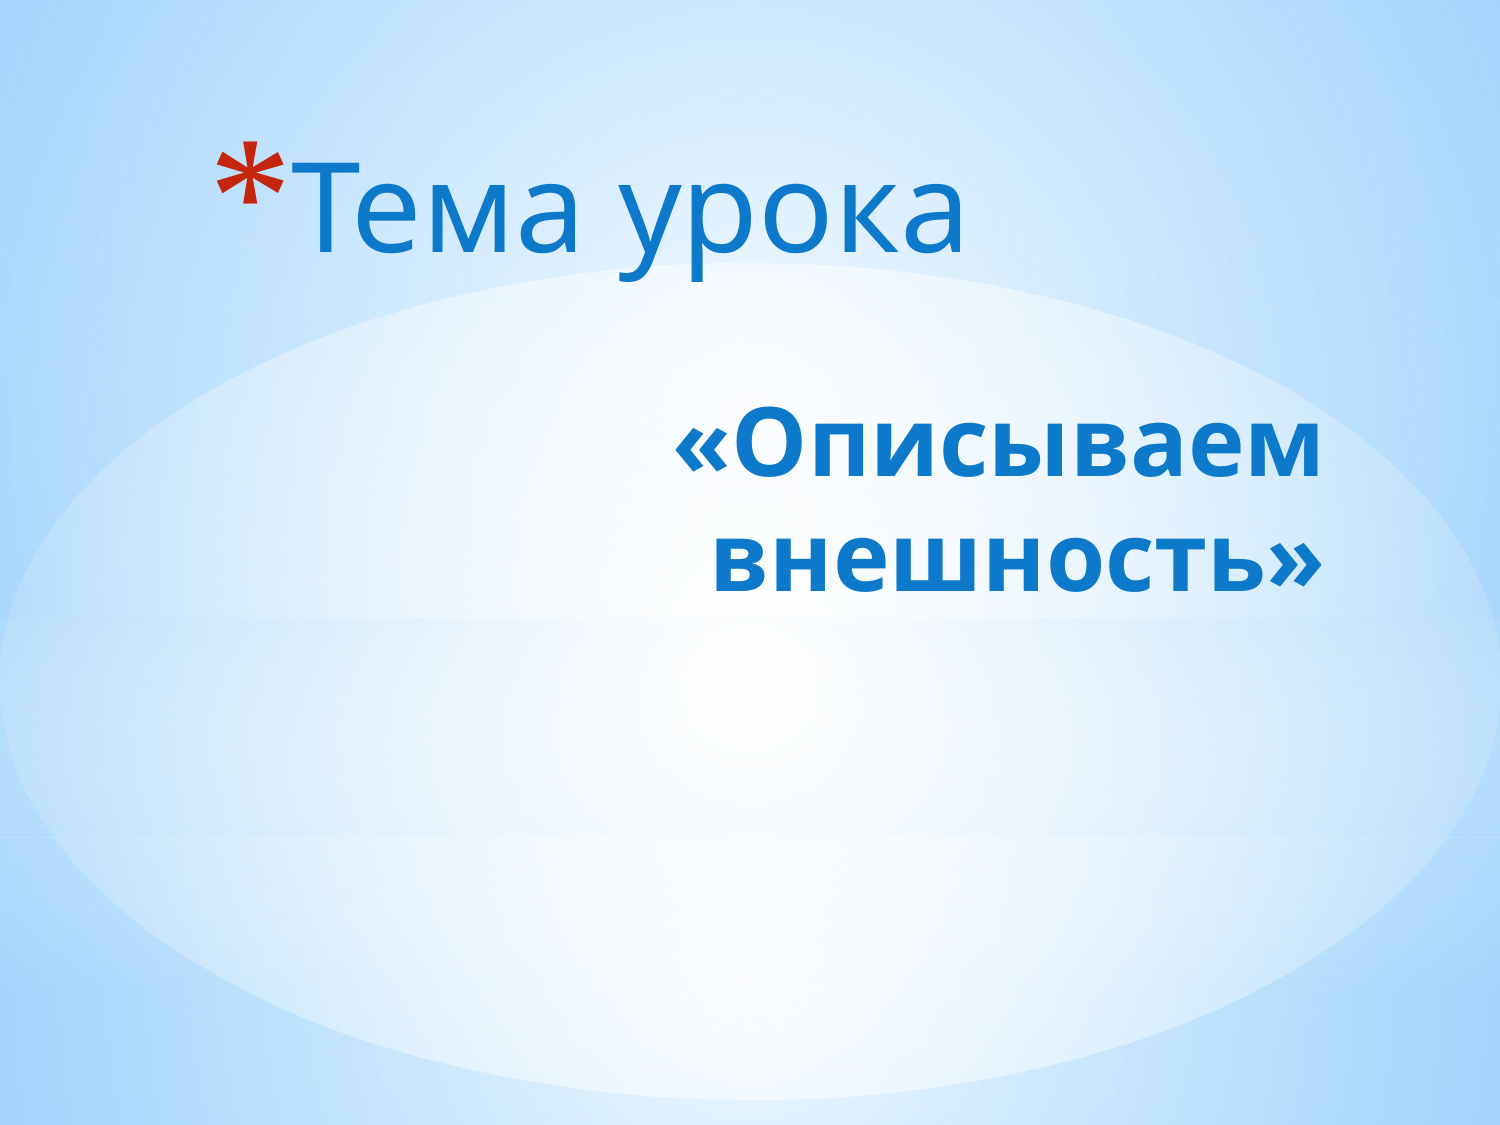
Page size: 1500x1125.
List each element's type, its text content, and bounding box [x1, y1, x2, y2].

title «Описываем внешность» [53, 373, 1341, 561]
list Тема урока [187, 120, 1238, 362]
